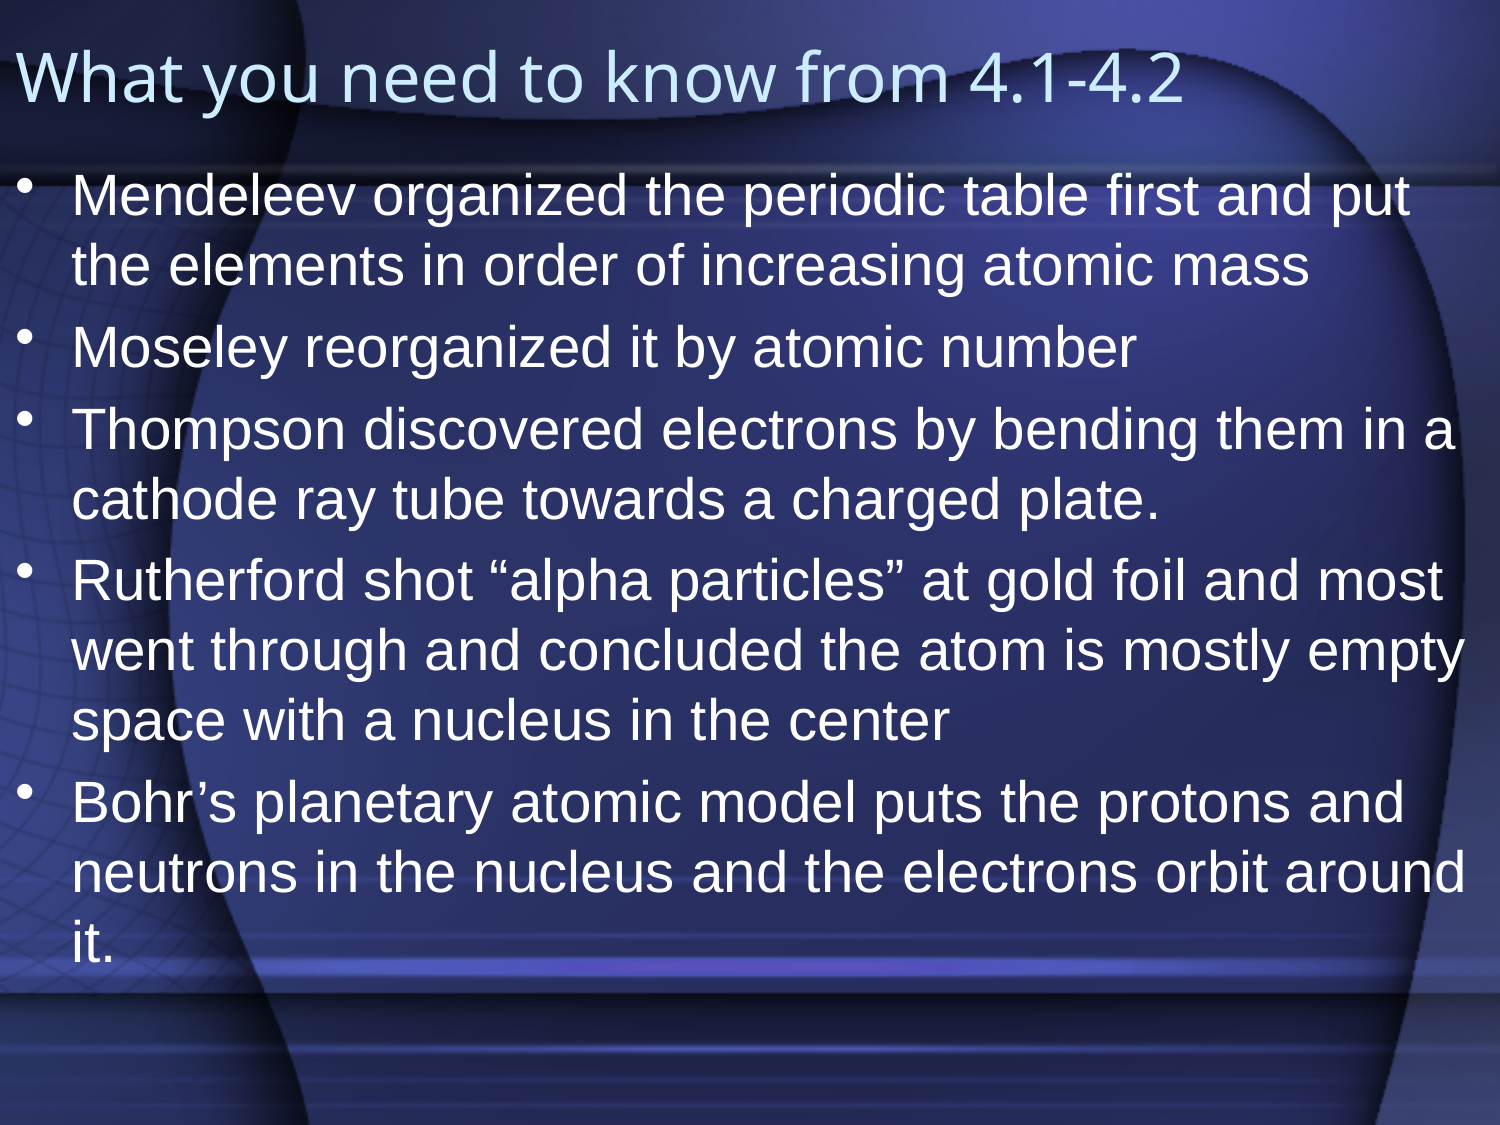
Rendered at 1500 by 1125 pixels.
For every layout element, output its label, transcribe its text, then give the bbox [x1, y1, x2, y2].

list Mendeleev organized the periodic table first and put the elements in order of increasing atomic mass Moseley reorganized it by atomic number Thompson discovered electrons by bending them in a cathode ray tube towards a charged plate. Rutherford shot “alpha particles” at gold foil and most went through and concluded the atom is mostly empty space with a nucleus in the center Bohr’s planetary atomic model puts the protons and neutrons in the nucleus and the electrons orbit around it. [0, 149, 1500, 1125]
title What you need to know from 4.1-4.2 [0, 0, 1500, 149]
